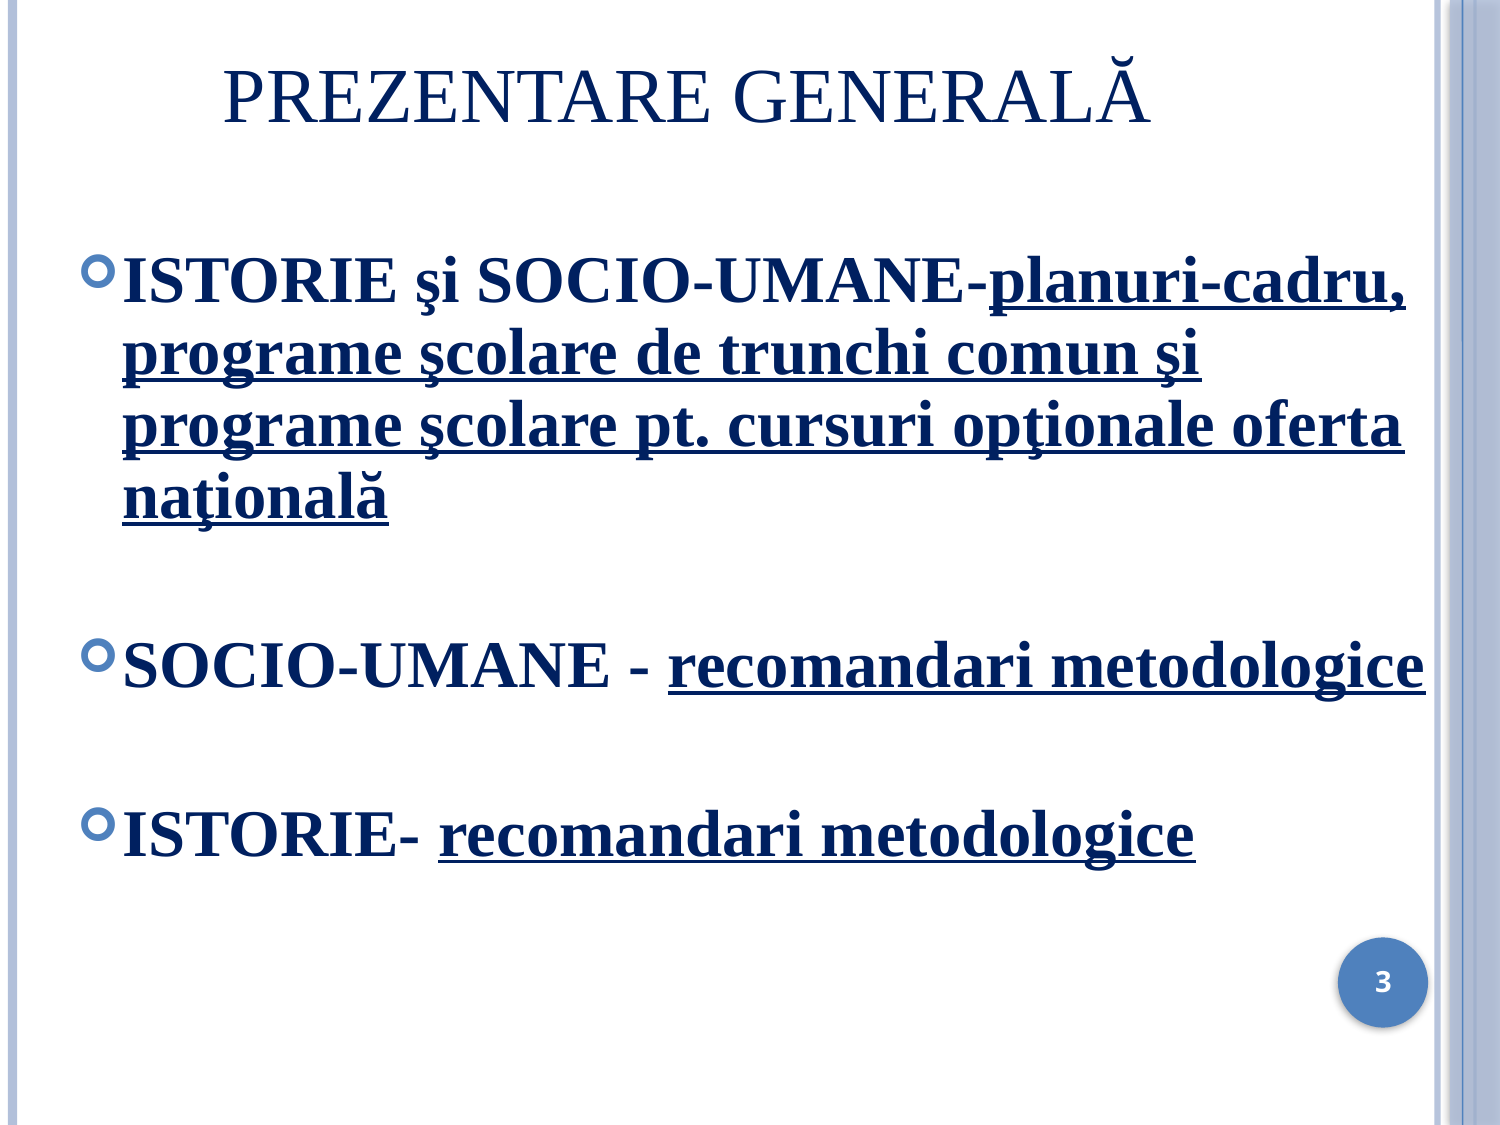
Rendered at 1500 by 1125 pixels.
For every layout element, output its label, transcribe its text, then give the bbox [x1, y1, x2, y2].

list ISTORIE şi SOCIO-UMANE-planuri-cadru, programe şcolare de trunchi comun şi programe şcolare pt. cursuri opţionale oferta naţională SOCIO-UMANE - recomandari metodologice ISTORIE- recomandari metodologice [62, 237, 1466, 1026]
title Prezentare Generală [75, 45, 1300, 233]
slide_number 3 [1333, 940, 1434, 1026]
